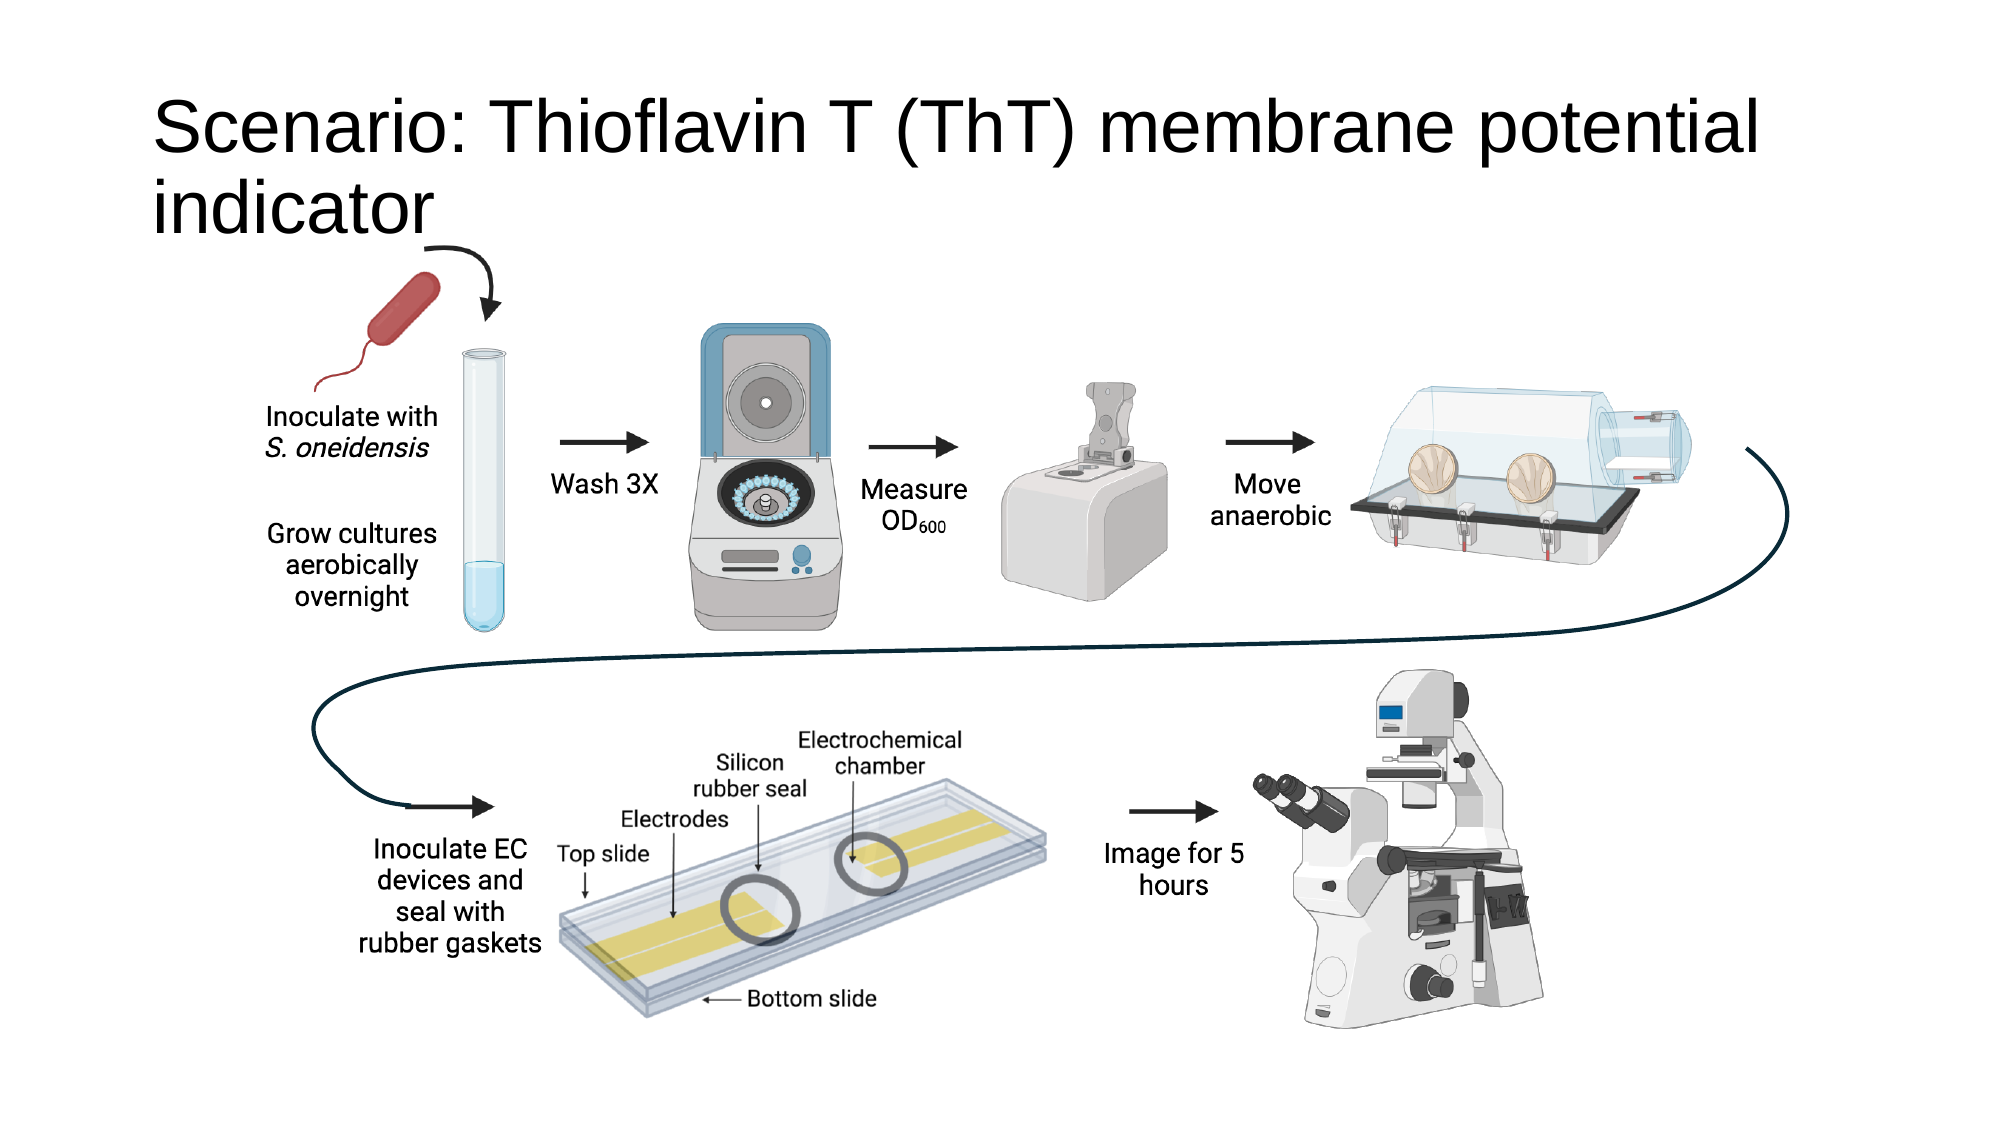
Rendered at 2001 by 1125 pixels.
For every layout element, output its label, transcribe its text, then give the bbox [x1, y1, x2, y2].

title Scenario: Thioflavin T (ThT) membrane potential indicator [137, 59, 1863, 278]
text_box [1757, 454, 1789, 571]
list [242, 189, 1757, 1066]
